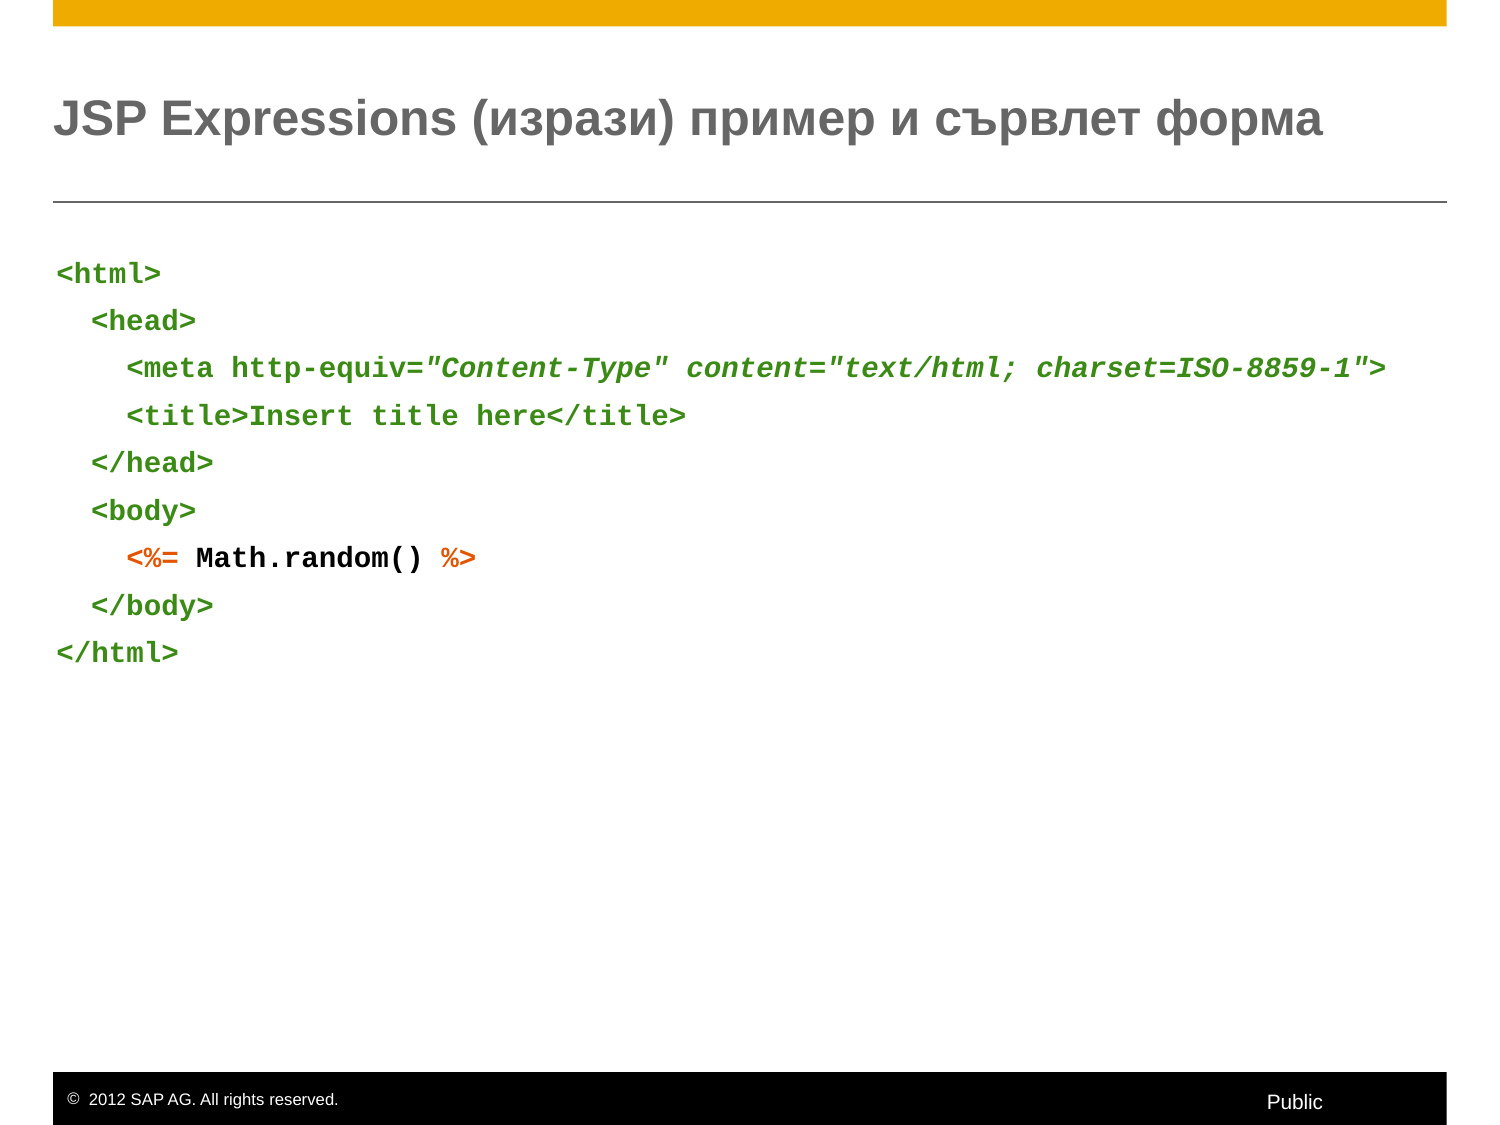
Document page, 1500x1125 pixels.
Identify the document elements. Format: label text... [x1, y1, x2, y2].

list <html> <head> <meta http-equiv="Content-Type" content="text/html; charset=ISO-8859-1"> <title>Insert title here</title> </head> <body> <%= Math.random() %> </body> </html> [56, 253, 1450, 975]
title JSP Expressions (изрази) пример и сървлет форма [53, 53, 1447, 178]
